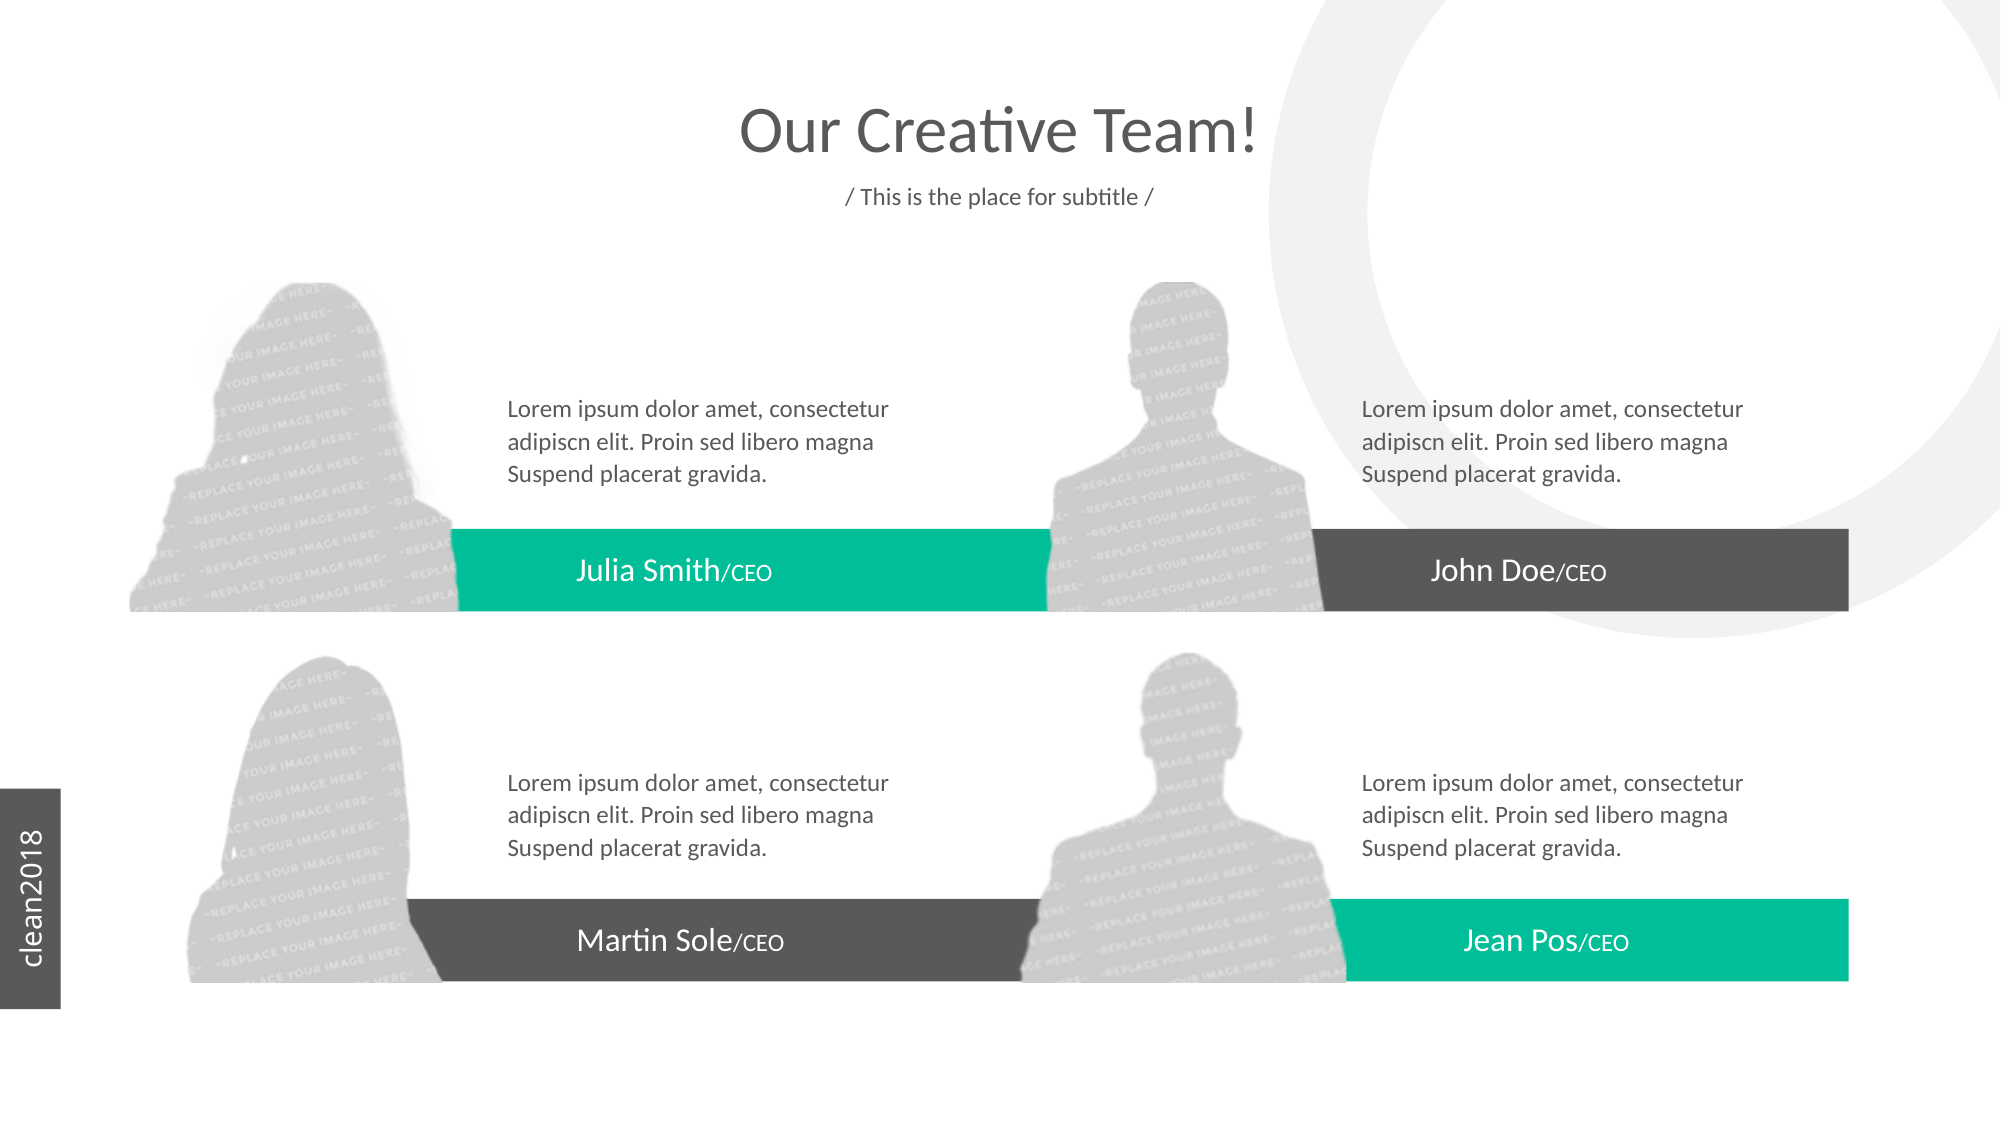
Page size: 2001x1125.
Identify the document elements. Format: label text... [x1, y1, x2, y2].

text_box Lorem ipsum dolor amet, consectetur adipiscn elit. Proin sed libero magna Suspend placerat gravida. [1347, 755, 1792, 870]
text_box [0, 788, 61, 1010]
text_box John Doe/CEO [1416, 540, 1623, 596]
text_box Lorem ipsum dolor amet, consectetur adipiscn elit. Proin sed libero magna Suspend placerat gravida. [492, 755, 938, 870]
text_box Julia Smith/CEO [561, 540, 788, 596]
text_box Jean Pos/CEO [1448, 910, 1645, 966]
text_box Lorem ipsum dolor amet, consectetur adipiscn elit. Proin sed libero magna Suspend placerat gravida. [1347, 381, 1792, 496]
picture [999, 652, 1347, 983]
text_box / This is the place for subtitle / [830, 173, 1170, 219]
text_box Lorem ipsum dolor amet, consectetur adipiscn elit. Proin sed libero magna Suspend placerat gravida. [492, 381, 938, 496]
text_box Our Creative Team! [724, 78, 1276, 174]
picture [1000, 282, 1346, 612]
picture [128, 653, 493, 983]
text_box Martin Sole/CEO [561, 910, 800, 966]
picture [128, 281, 493, 612]
